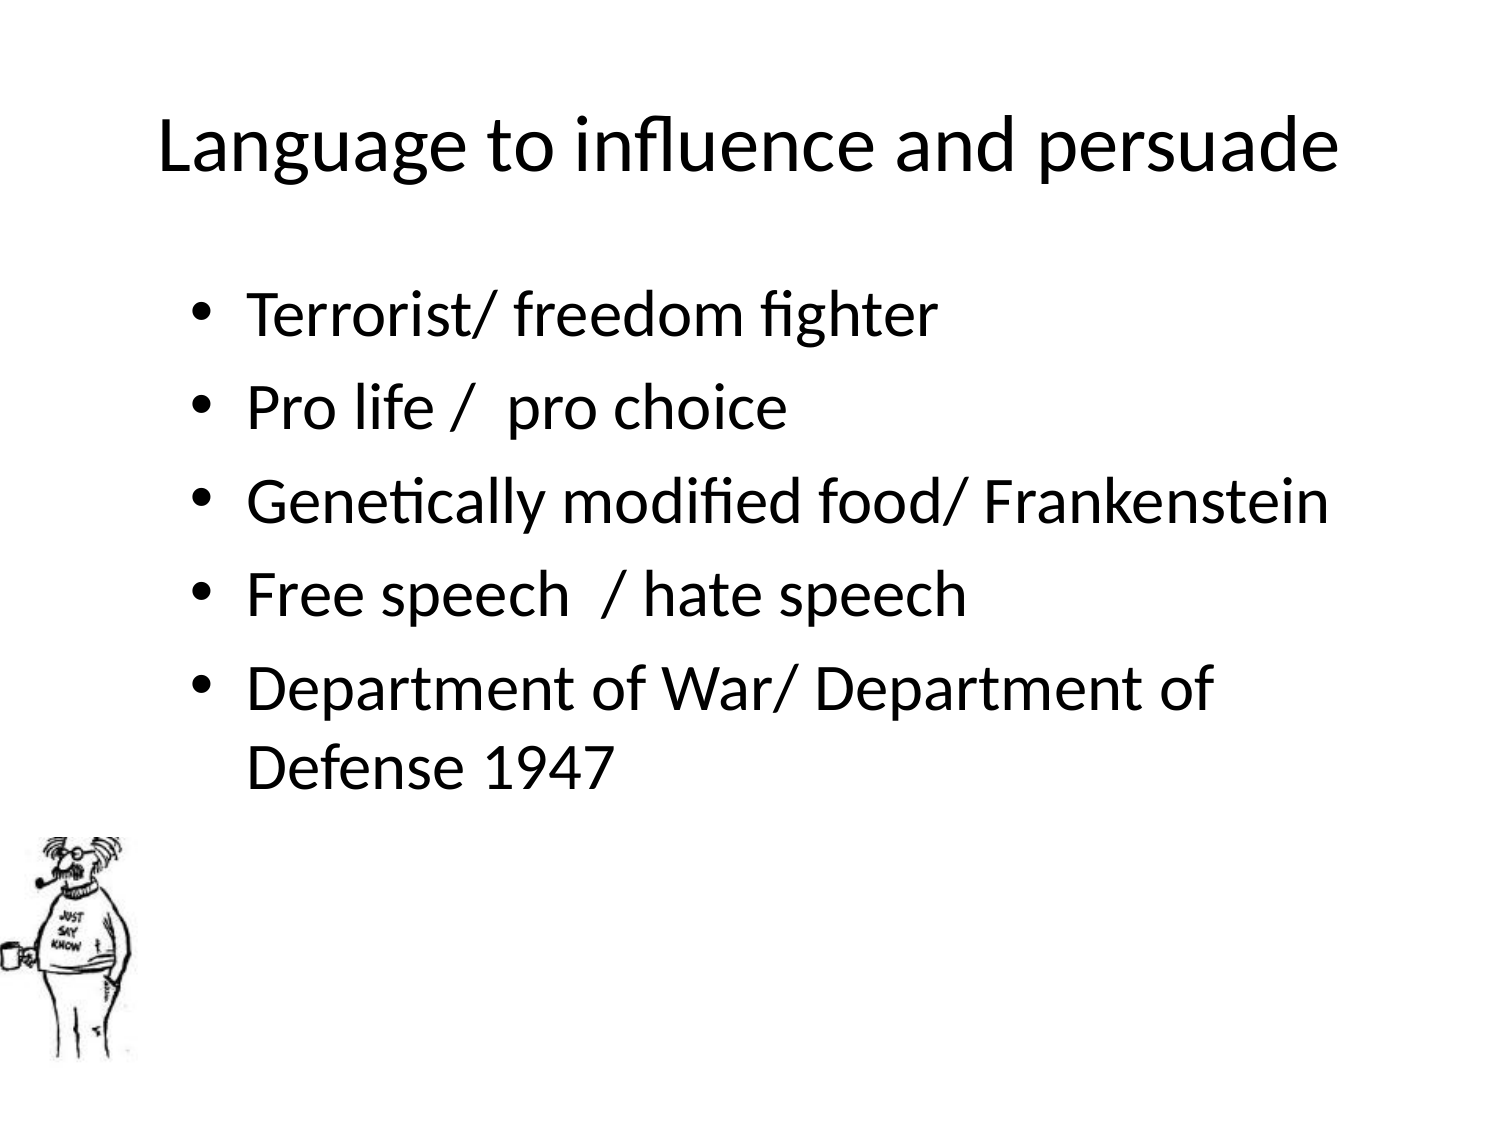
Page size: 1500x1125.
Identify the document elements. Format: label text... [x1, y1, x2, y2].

title Language to influence and persuade [75, 45, 1425, 233]
list Terrorist/ freedom fighter Pro life / pro choice Genetically modified food/ Frankenstein Free speech / hate speech Department of War/ Department of Defense 1947 [174, 262, 1425, 1005]
picture [0, 837, 171, 1125]
